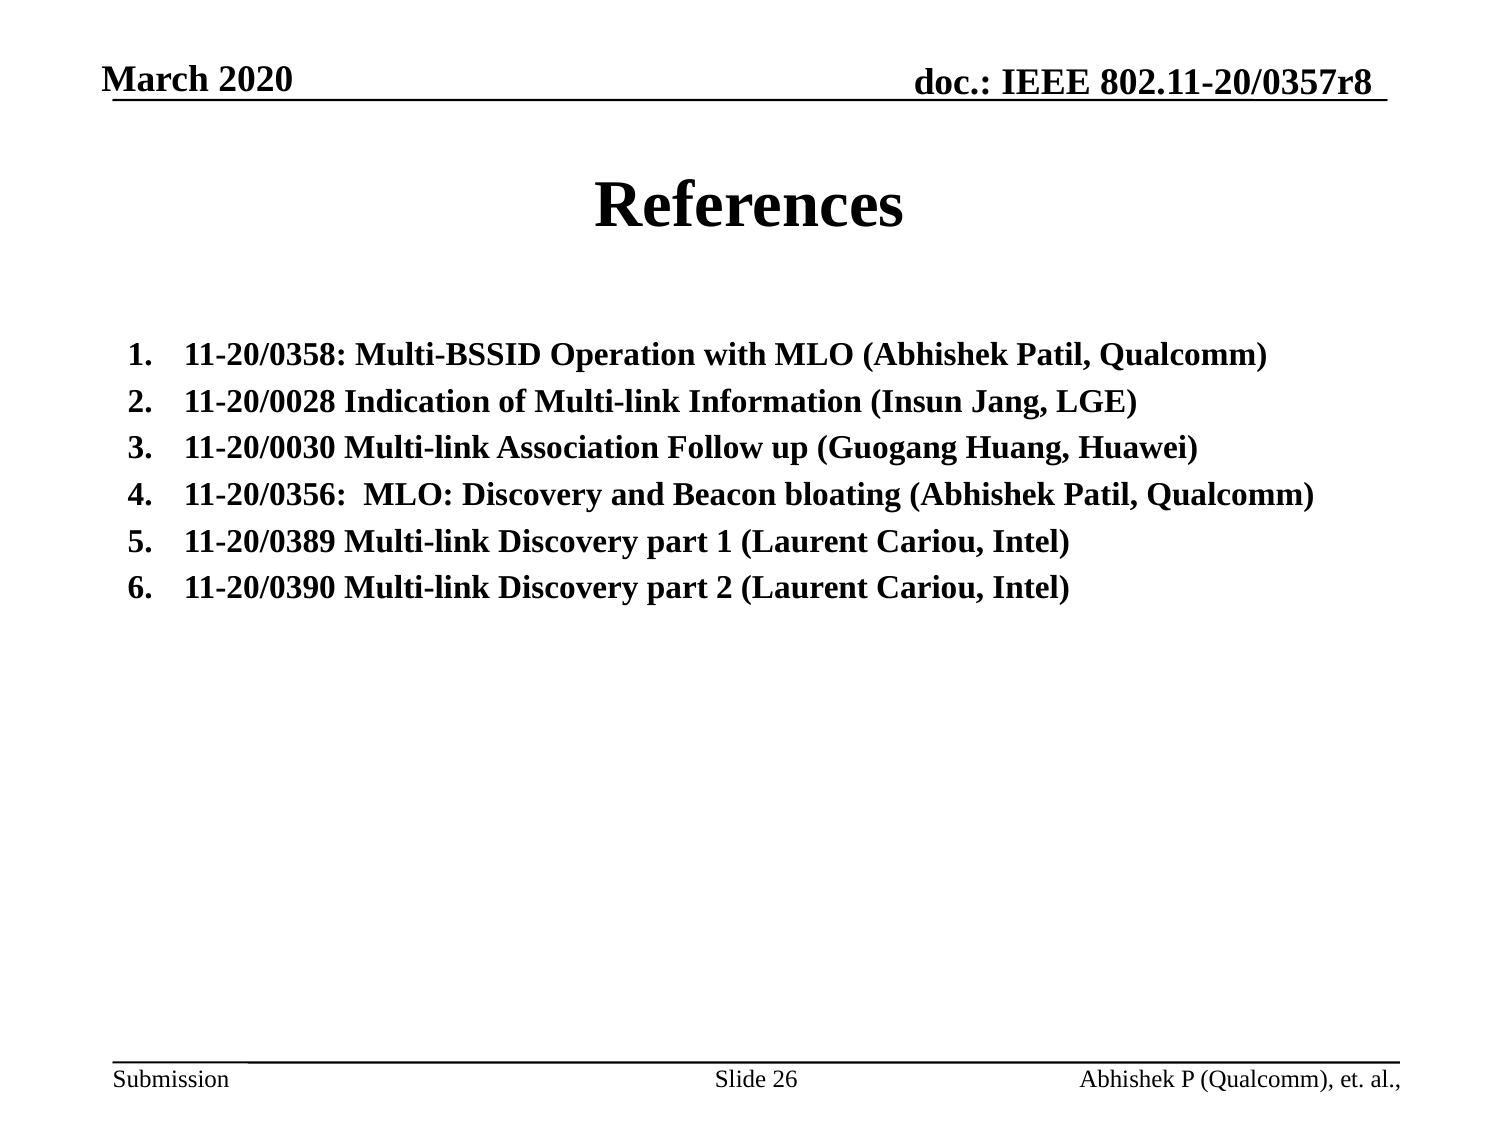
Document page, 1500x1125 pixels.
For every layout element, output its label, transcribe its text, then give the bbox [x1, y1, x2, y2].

slide_number Slide 26 [712, 1061, 801, 1093]
title References [112, 112, 1388, 288]
list 11-20/0358: Multi-BSSID Operation with MLO (Abhishek Patil, Qualcomm) 11-20/0028 Indication of Multi-link Information (Insun Jang, LGE) 11-20/0030 Multi-link Association Follow up (Guogang Huang, Huawei) 11-20/0356: MLO: Discovery and Beacon bloating (Abhishek Patil, Qualcomm) 11-20/0389 Multi-link Discovery part 1 (Laurent Cariou, Intel) 11-20/0390 Multi-link Discovery part 2 (Laurent Cariou, Intel) [112, 324, 1388, 1001]
footer Abhishek P (Qualcomm), et. al., [949, 1061, 1402, 1093]
